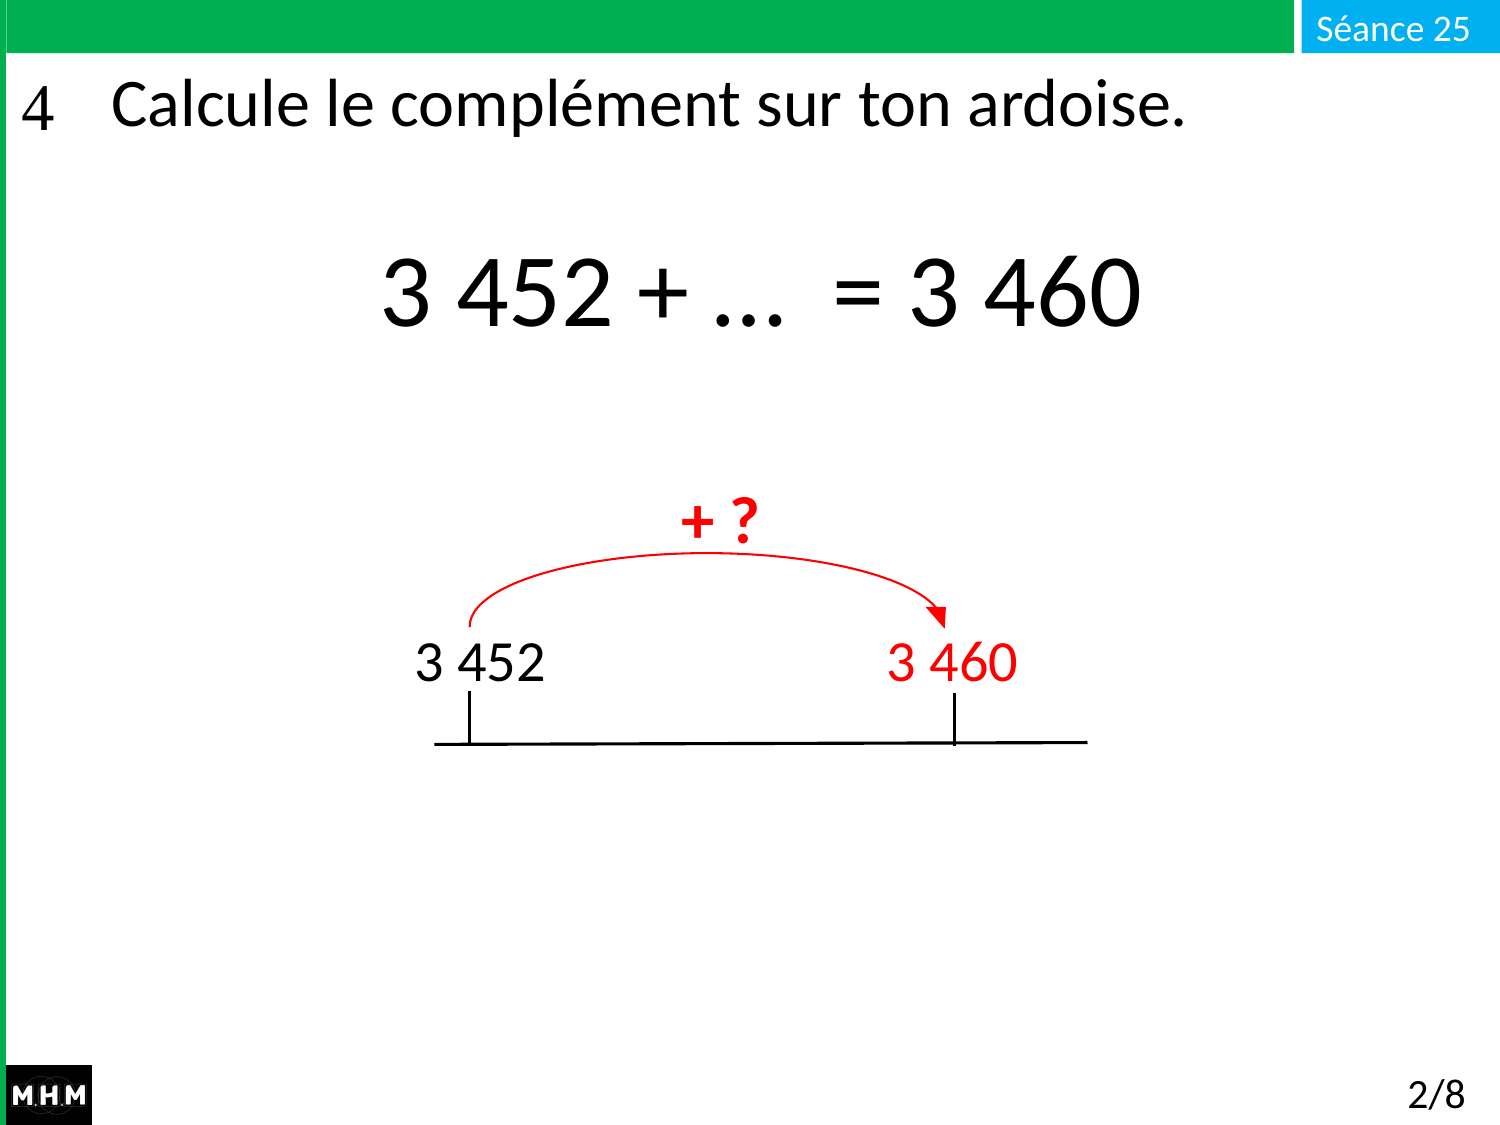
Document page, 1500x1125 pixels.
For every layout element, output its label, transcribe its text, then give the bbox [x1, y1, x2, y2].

picture [6, 1065, 92, 1125]
title Calcule le complément sur ton ardoise. [96, 60, 1391, 150]
text_box 3 452 + … = 3 460 [331, 215, 1191, 356]
list 2/8 [1373, 1064, 1500, 1125]
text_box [400, 469, 1088, 746]
